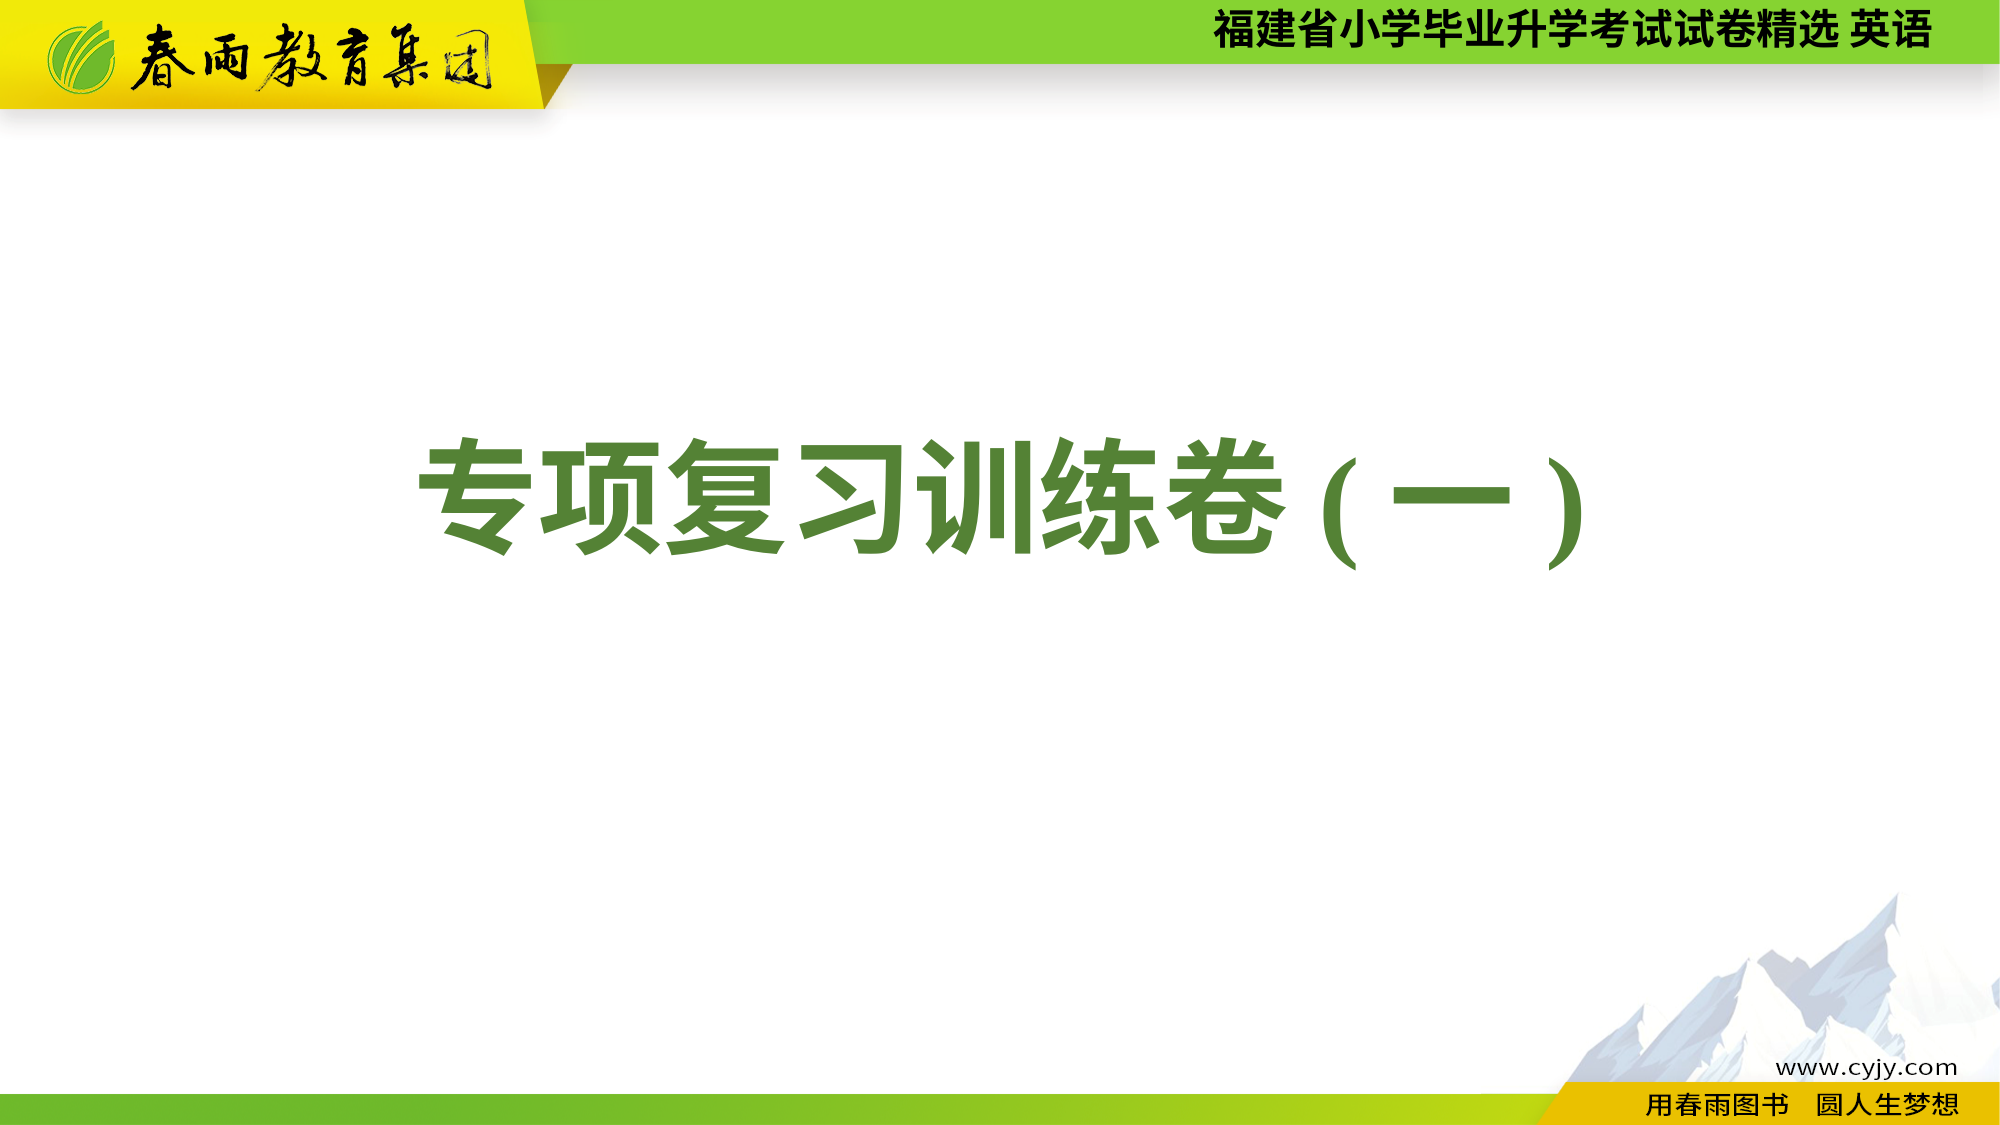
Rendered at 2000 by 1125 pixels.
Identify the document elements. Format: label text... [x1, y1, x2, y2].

picture [0, 577, 2000, 1125]
picture [0, 0, 2000, 337]
text_box 专项复习训练卷(一) [0, 337, 2000, 577]
